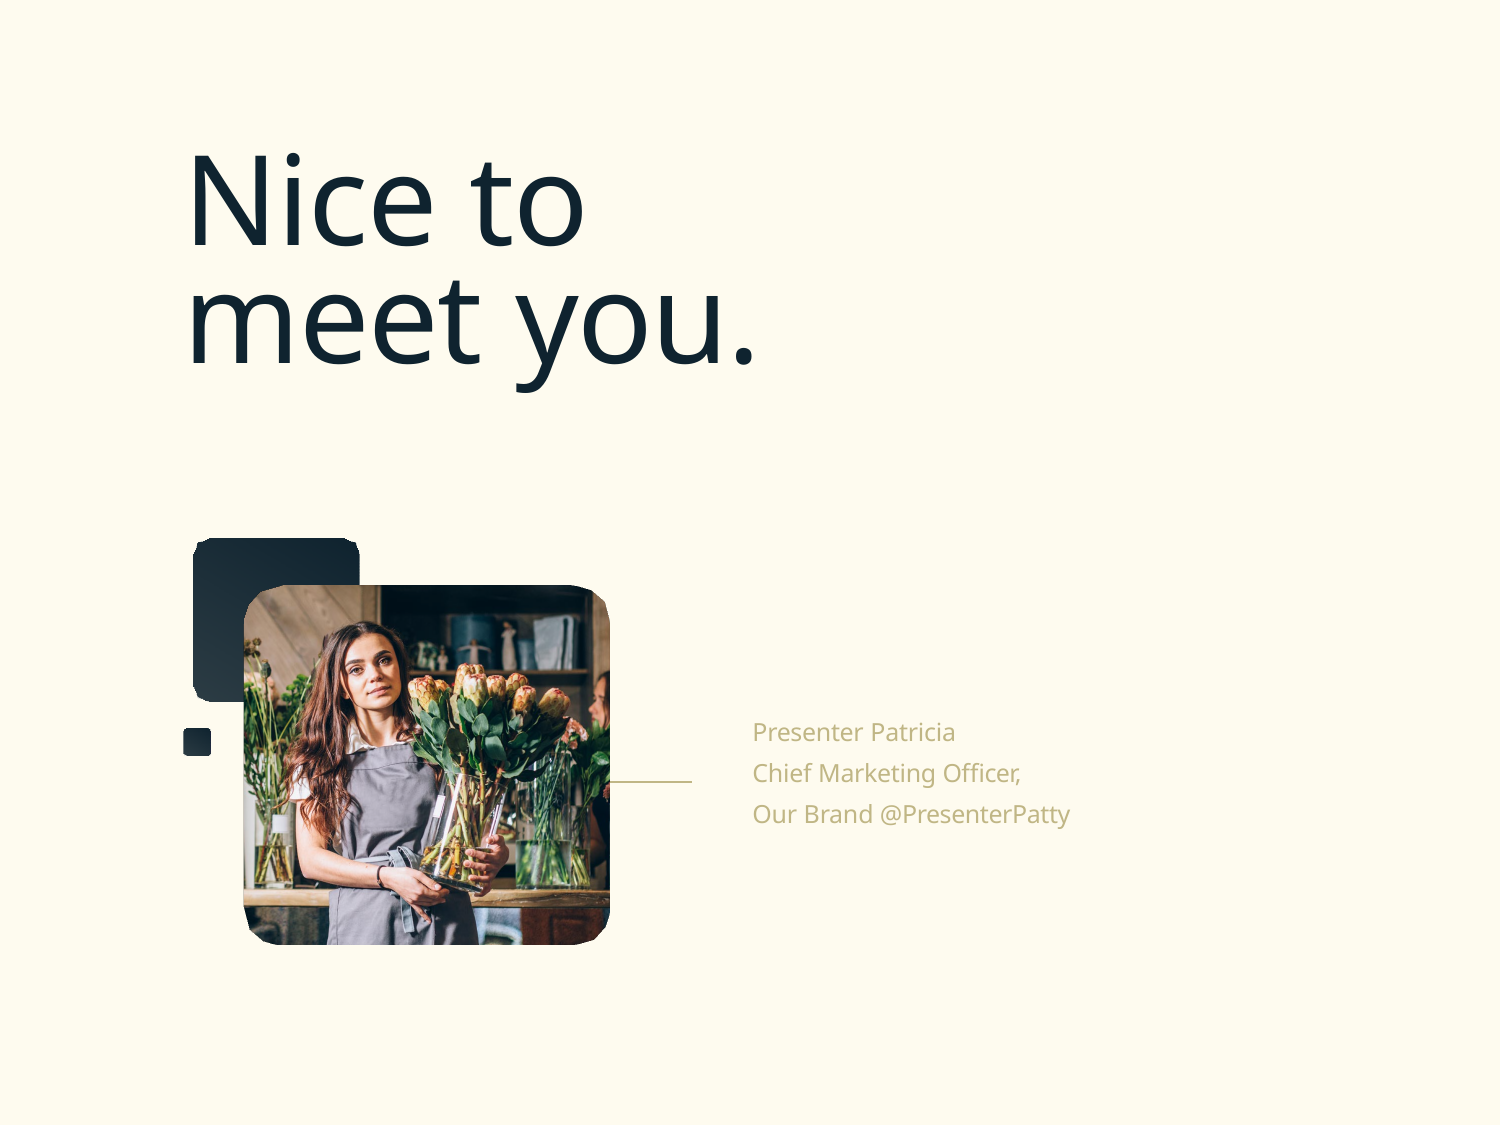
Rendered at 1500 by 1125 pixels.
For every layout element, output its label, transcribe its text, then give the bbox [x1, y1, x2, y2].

text_box [243, 584, 610, 945]
title Nice to meet you. [181, 113, 863, 388]
text_box Presenter Patricia Chief Marketing Officer, Our Brand @PresenterPatty [750, 700, 1229, 829]
text_box [193, 538, 360, 702]
text_box [183, 728, 211, 756]
